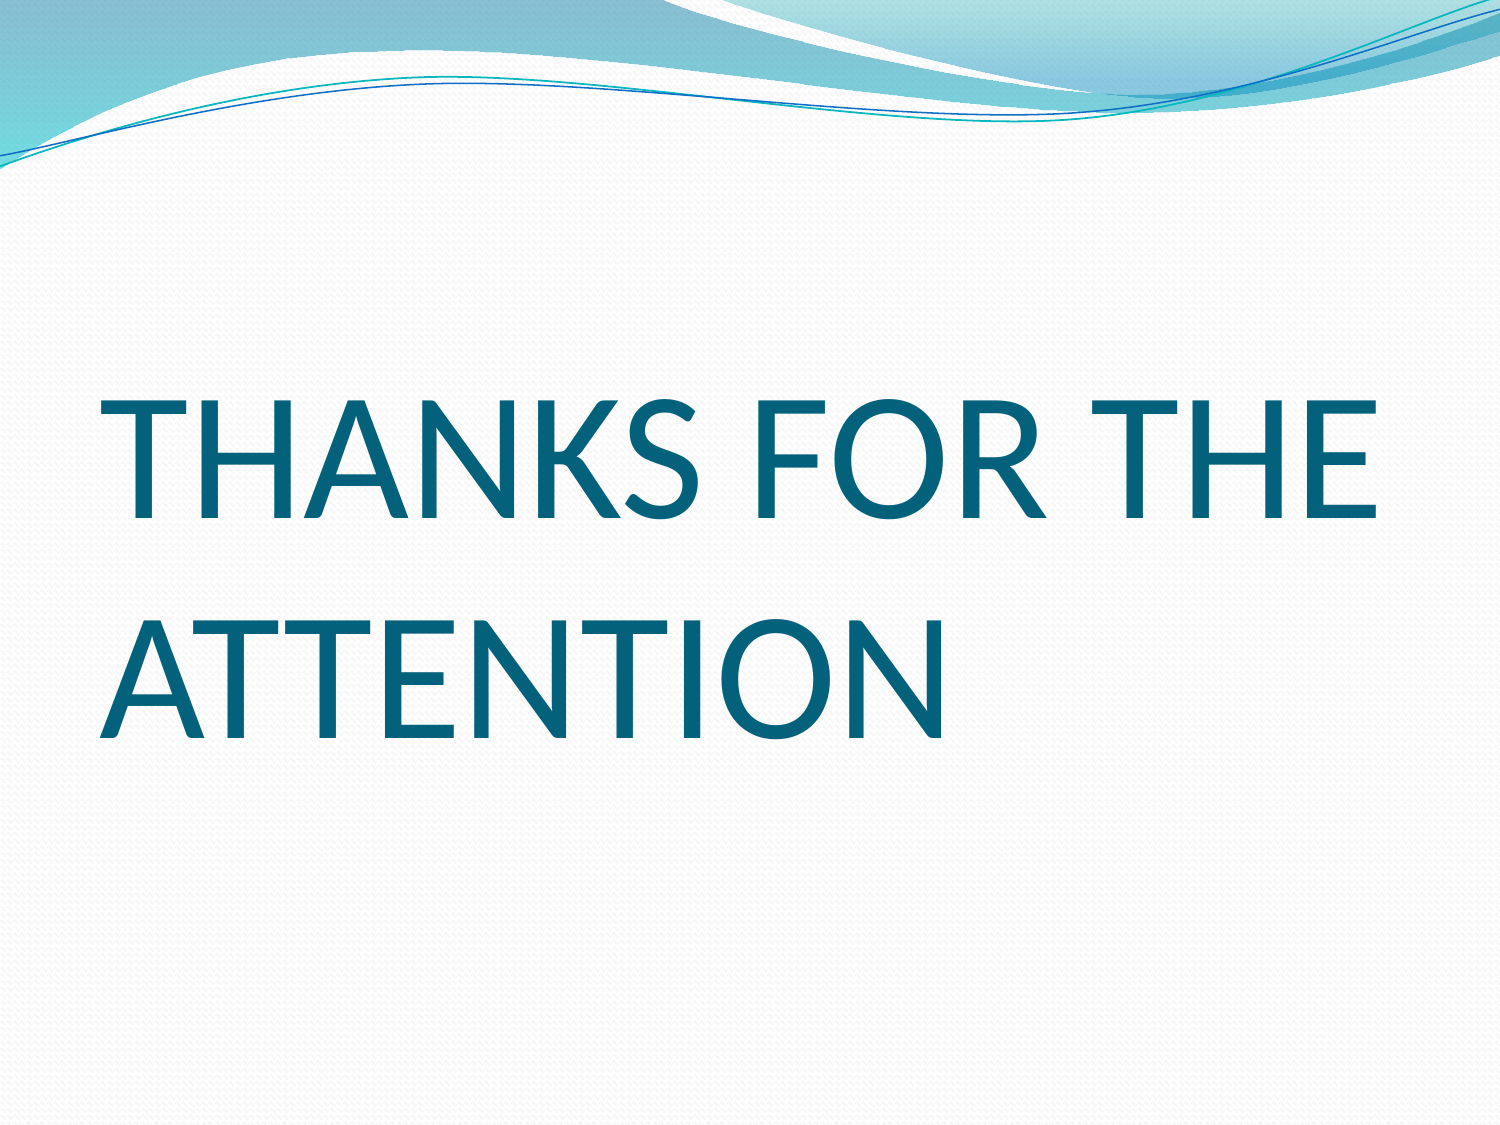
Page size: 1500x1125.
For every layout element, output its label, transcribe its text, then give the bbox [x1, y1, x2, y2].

title THANKS FOR THE ATTENTION [99, 587, 1450, 775]
